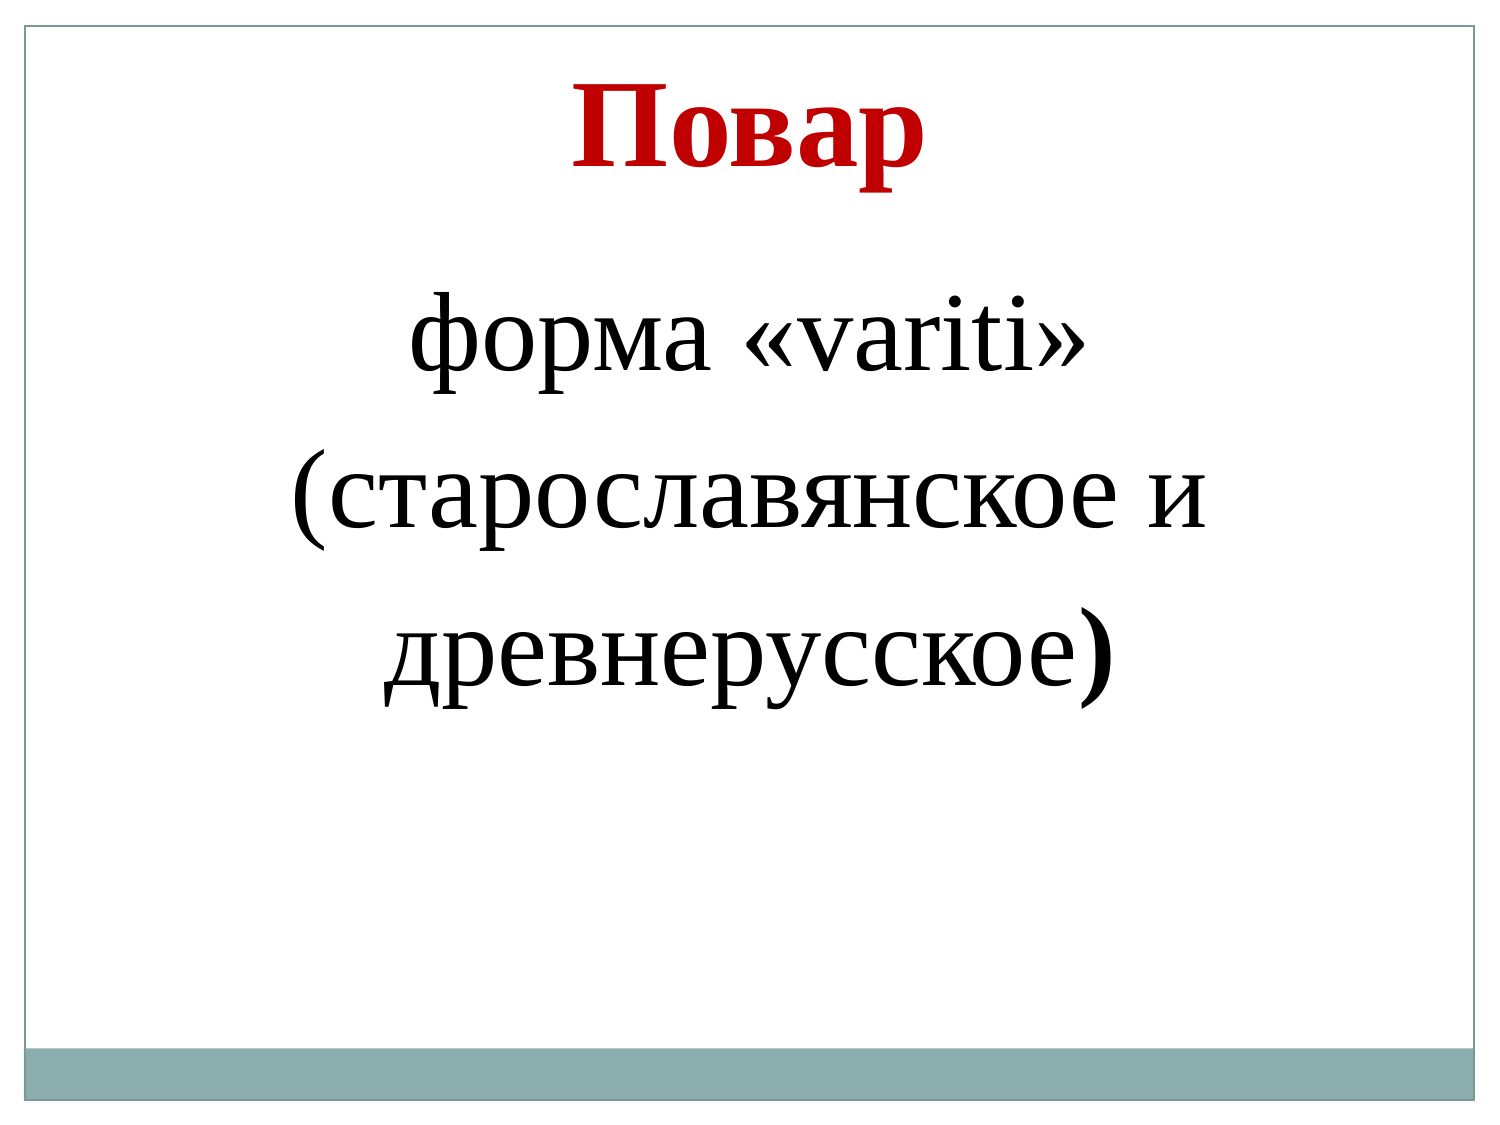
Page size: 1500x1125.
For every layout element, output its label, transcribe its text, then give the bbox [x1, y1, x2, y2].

list форма «variti» (старославянское и древнерусское) [0, 250, 1500, 1001]
title Повар [0, 37, 1500, 200]
